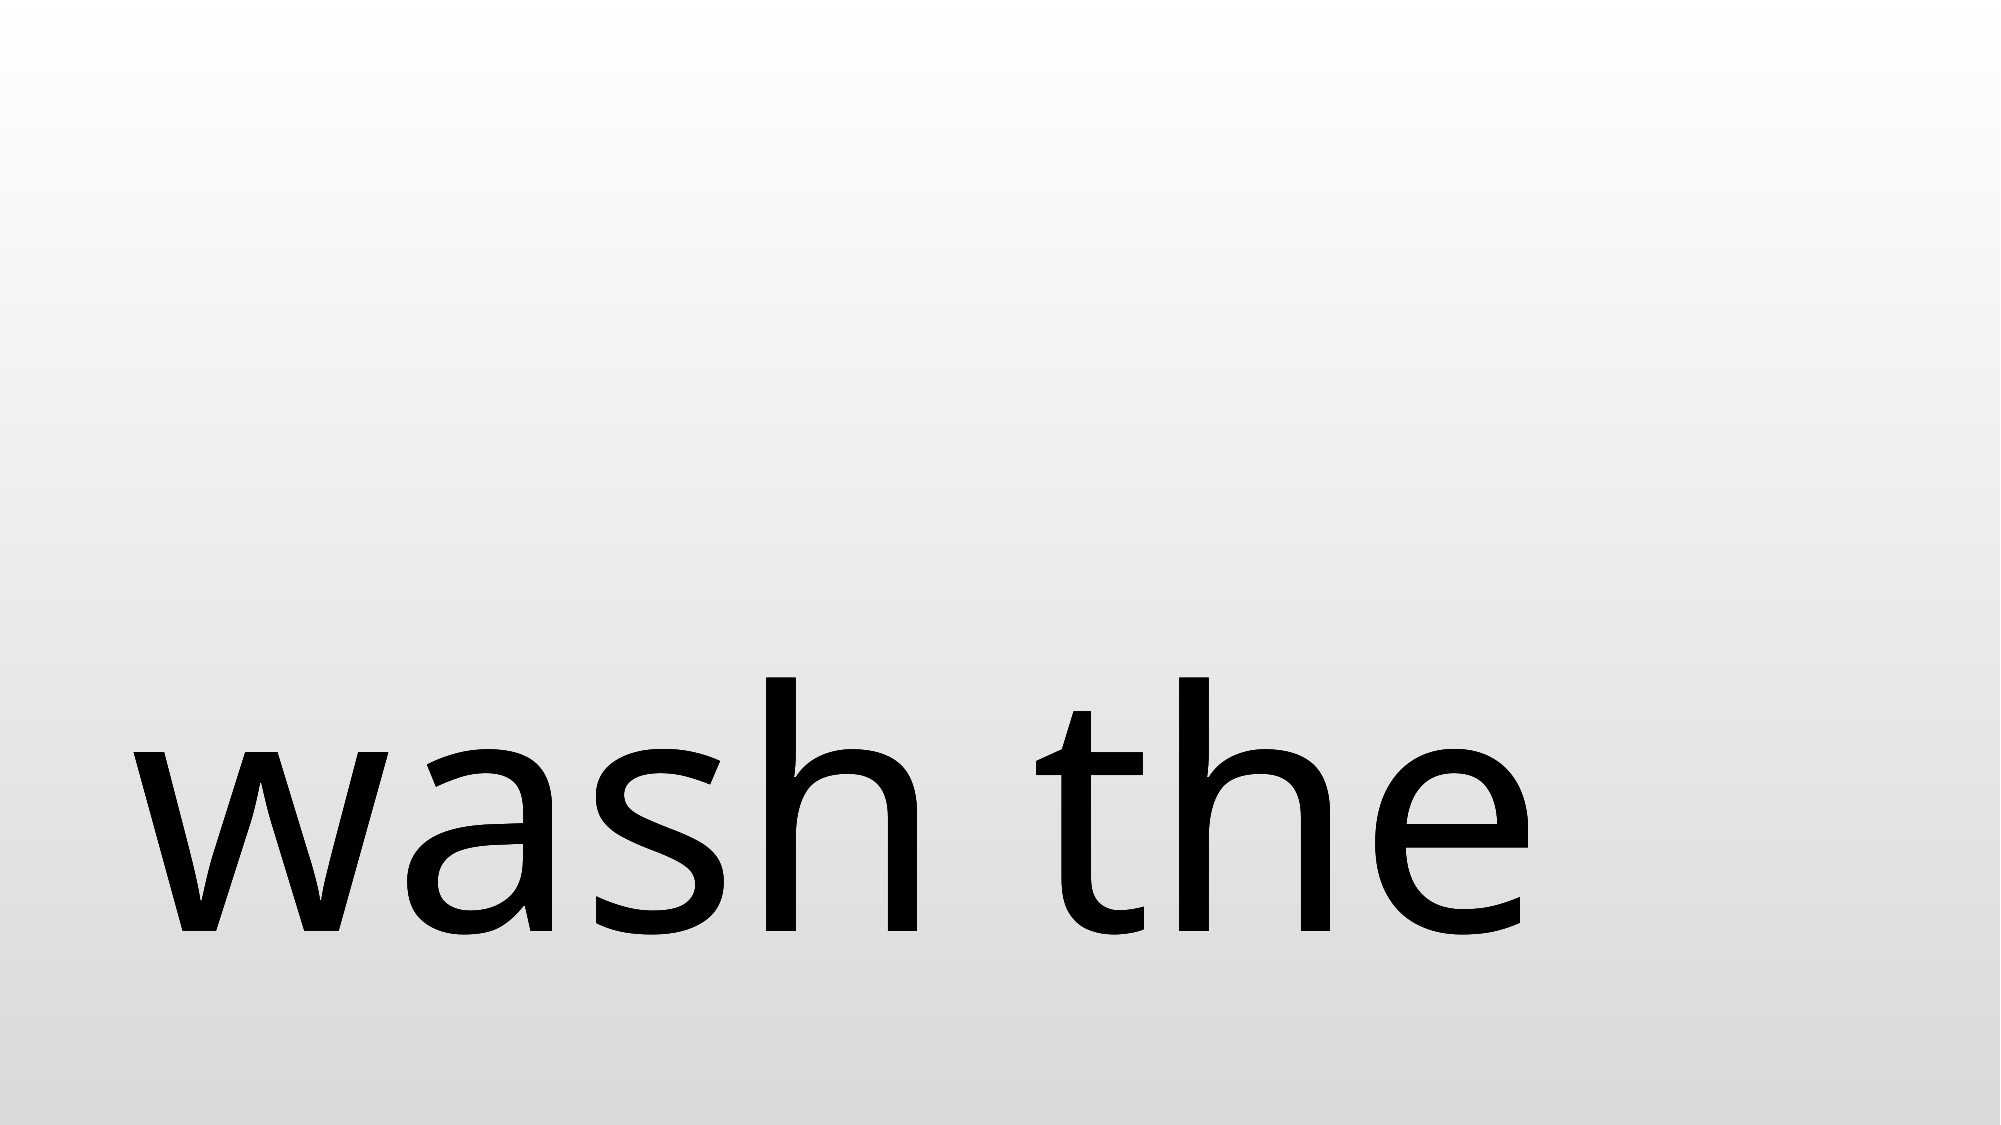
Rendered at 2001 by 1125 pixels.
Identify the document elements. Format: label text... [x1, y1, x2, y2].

text_box wash the [115, 591, 1600, 1006]
